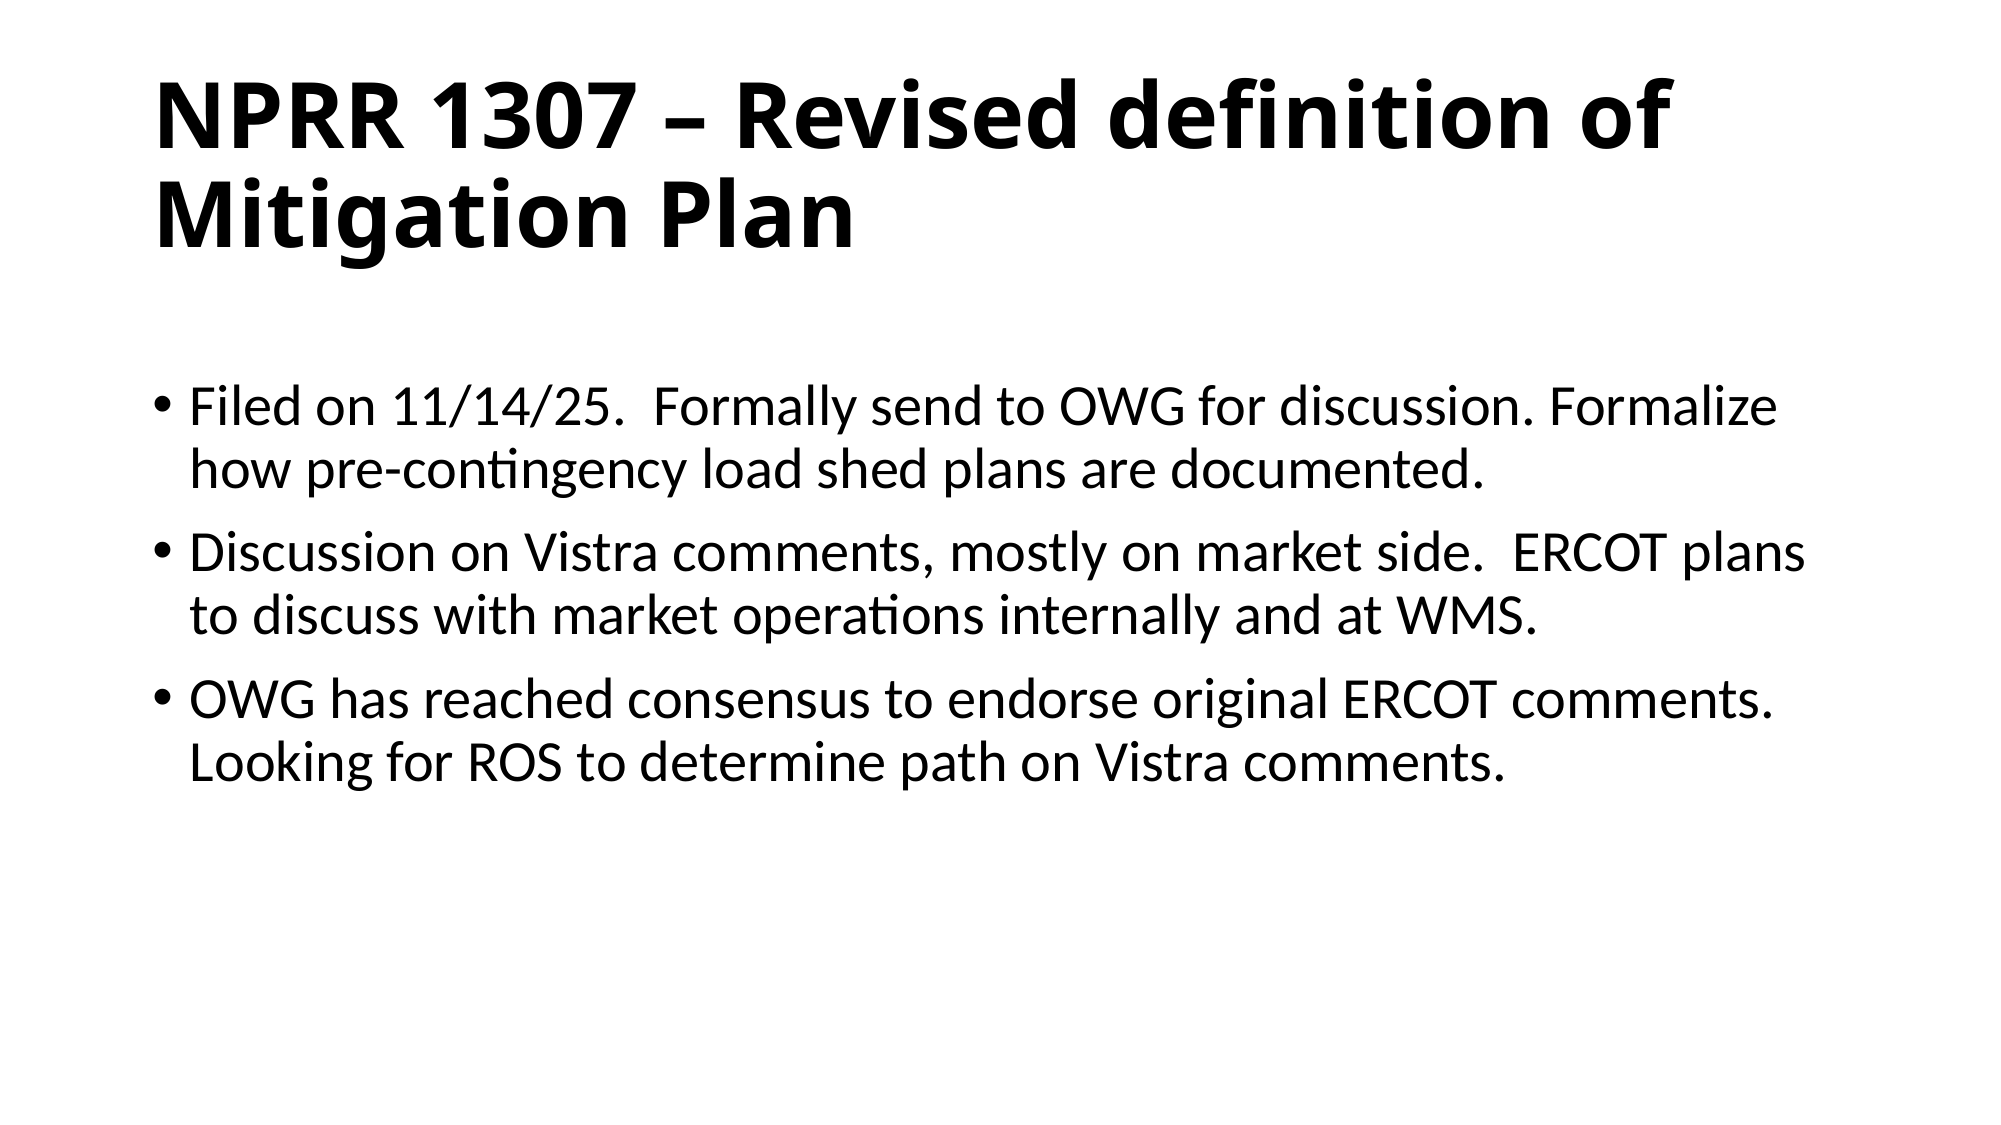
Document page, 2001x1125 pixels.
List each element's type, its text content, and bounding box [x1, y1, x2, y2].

title NPRR 1307 – Revised definition of Mitigation Plan [137, 59, 1863, 278]
list Filed on 11/14/25. Formally send to OWG for discussion. Formalize how pre-contingency load shed plans are documented. Discussion on Vistra comments, mostly on market side. ERCOT plans to discuss with market operations internally and at WMS. OWG has reached consensus to endorse original ERCOT comments. Looking for ROS to determine path on Vistra comments. [137, 367, 1863, 1016]
